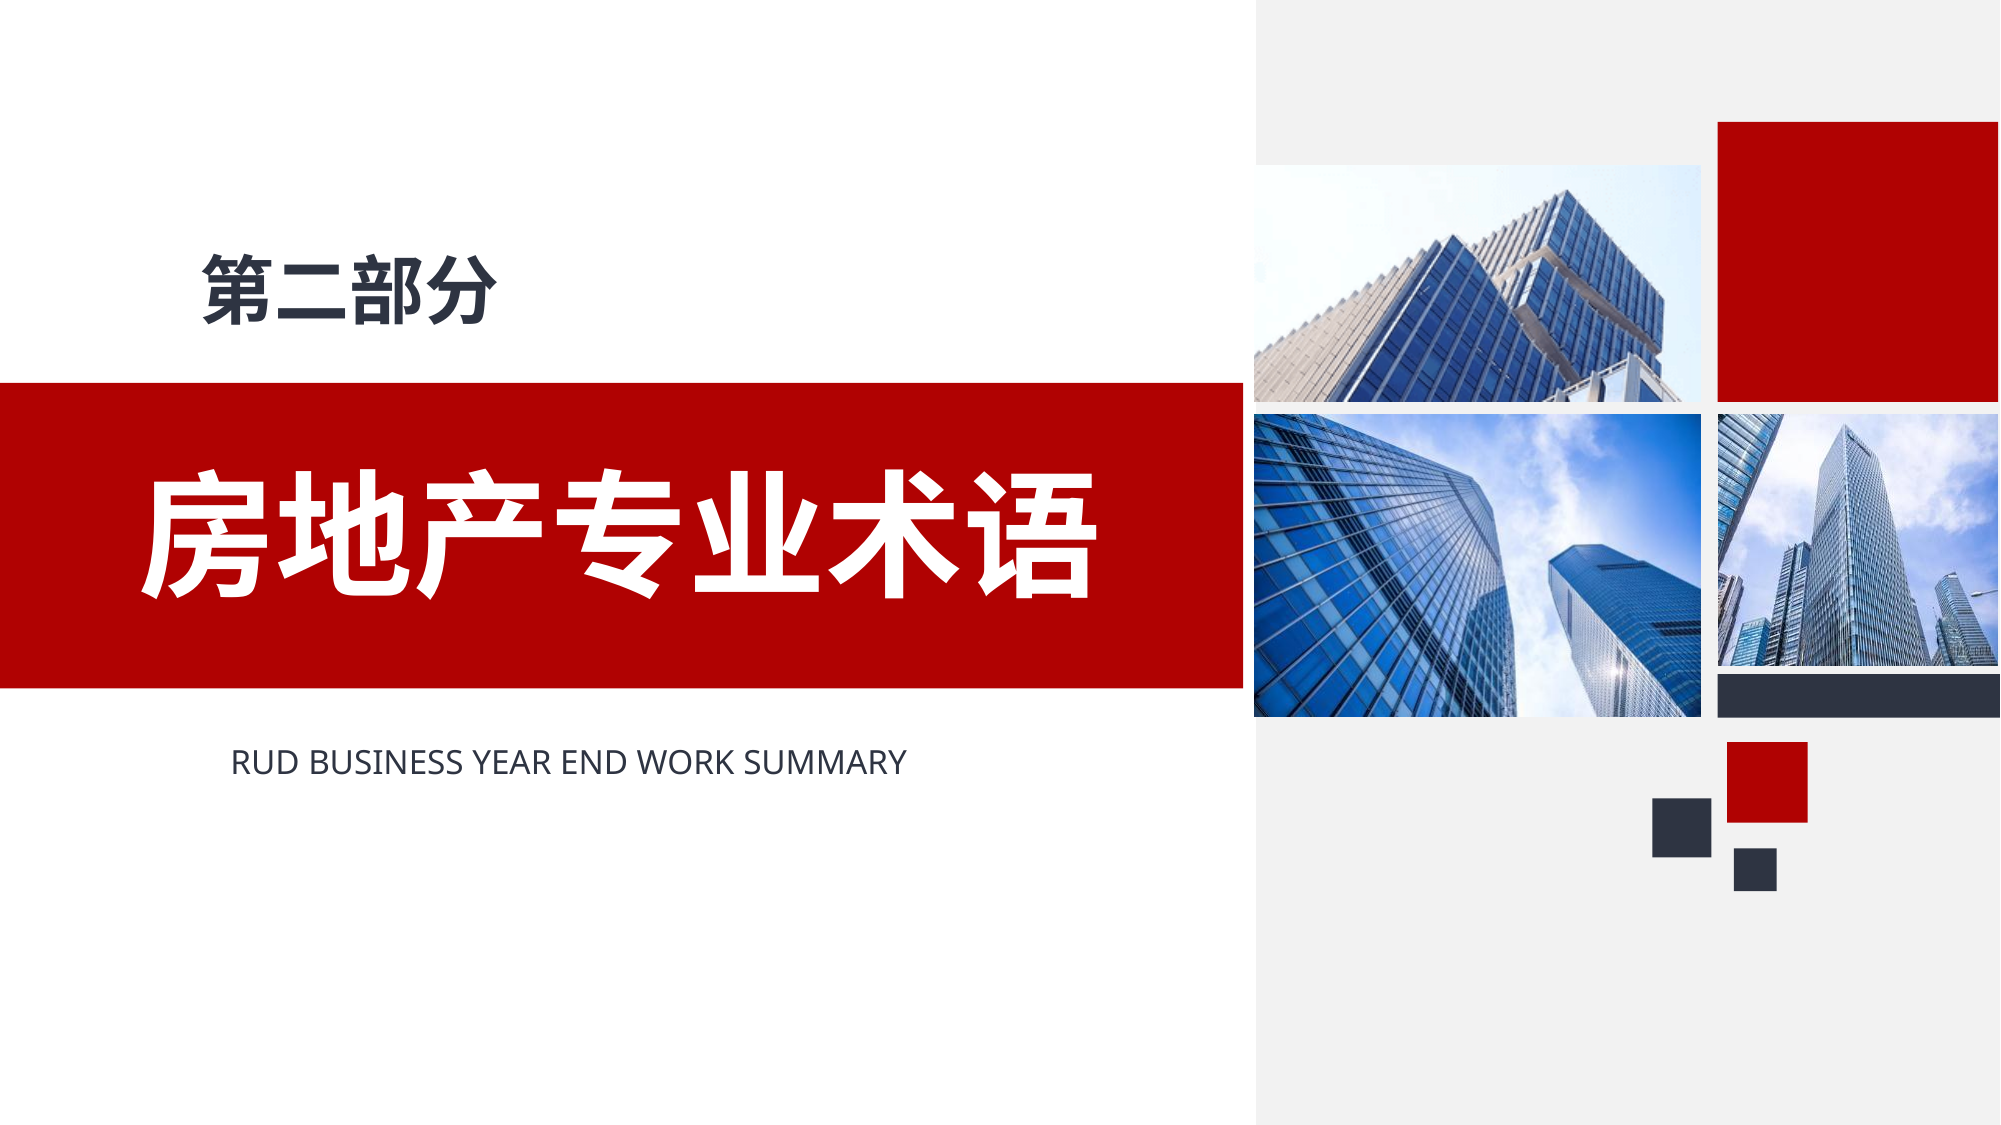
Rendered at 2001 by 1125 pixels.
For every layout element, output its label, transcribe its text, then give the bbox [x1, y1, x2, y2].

picture [1254, 165, 1701, 403]
text_box [0, 381, 1245, 690]
text_box [1715, 672, 2000, 720]
text_box [1725, 740, 1810, 825]
picture [1254, 414, 1701, 717]
text_box [1715, 120, 2000, 404]
text_box [1732, 846, 1779, 893]
text_box [1650, 796, 1714, 860]
picture [1717, 414, 1998, 666]
text_box 房地产专业术语 [123, 441, 1116, 621]
text_box 第二部分 [184, 236, 631, 342]
text_box RUD BUSINESS YEAR END WORK SUMMARY [215, 734, 1037, 789]
text_box [1254, 0, 2000, 1125]
